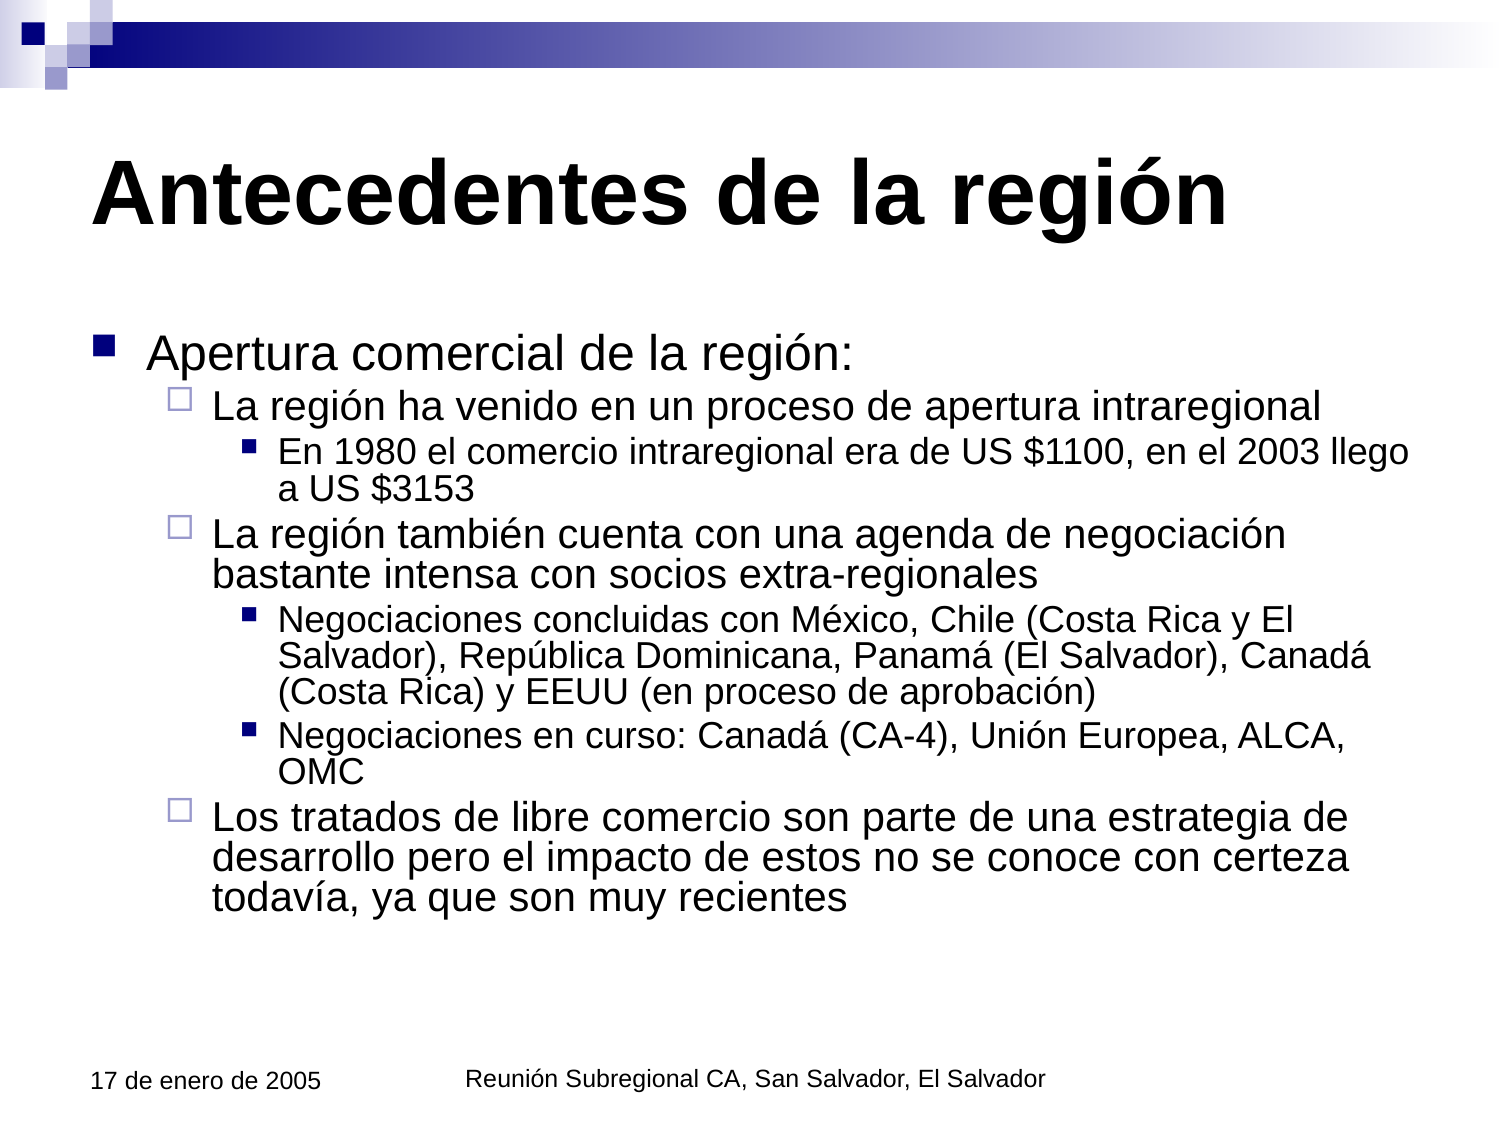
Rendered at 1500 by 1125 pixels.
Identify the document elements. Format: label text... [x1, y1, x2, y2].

slide_number 17 de enero de 2005 [74, 1024, 426, 1103]
footer Reunión Subregional CA, San Salvador, El Salvador [449, 1024, 1063, 1101]
title Antecedentes de la región [74, 74, 1426, 301]
list Apertura comercial de la región: La región ha venido en un proceso de apertura intraregional En 1980 el comercio intraregional era de US $1100, en el 2003 llego a US $3153 La región también cuenta con una agenda de negociación bastante intensa con socios extra-regionales Negociaciones concluidas con México, Chile (Costa Rica y El Salvador), República Dominicana, Panamá (El Salvador), Canadá (Costa Rica) y EEUU (en proceso de aprobación) Negociaciones en curso: Canadá (CA-4), Unión Europea, ALCA, OMC Los tratados de libre comercio son parte de una estrategia de desarrollo pero el impacto de estos no se conoce con certeza todavía, ya que son muy recientes [74, 324, 1426, 963]
